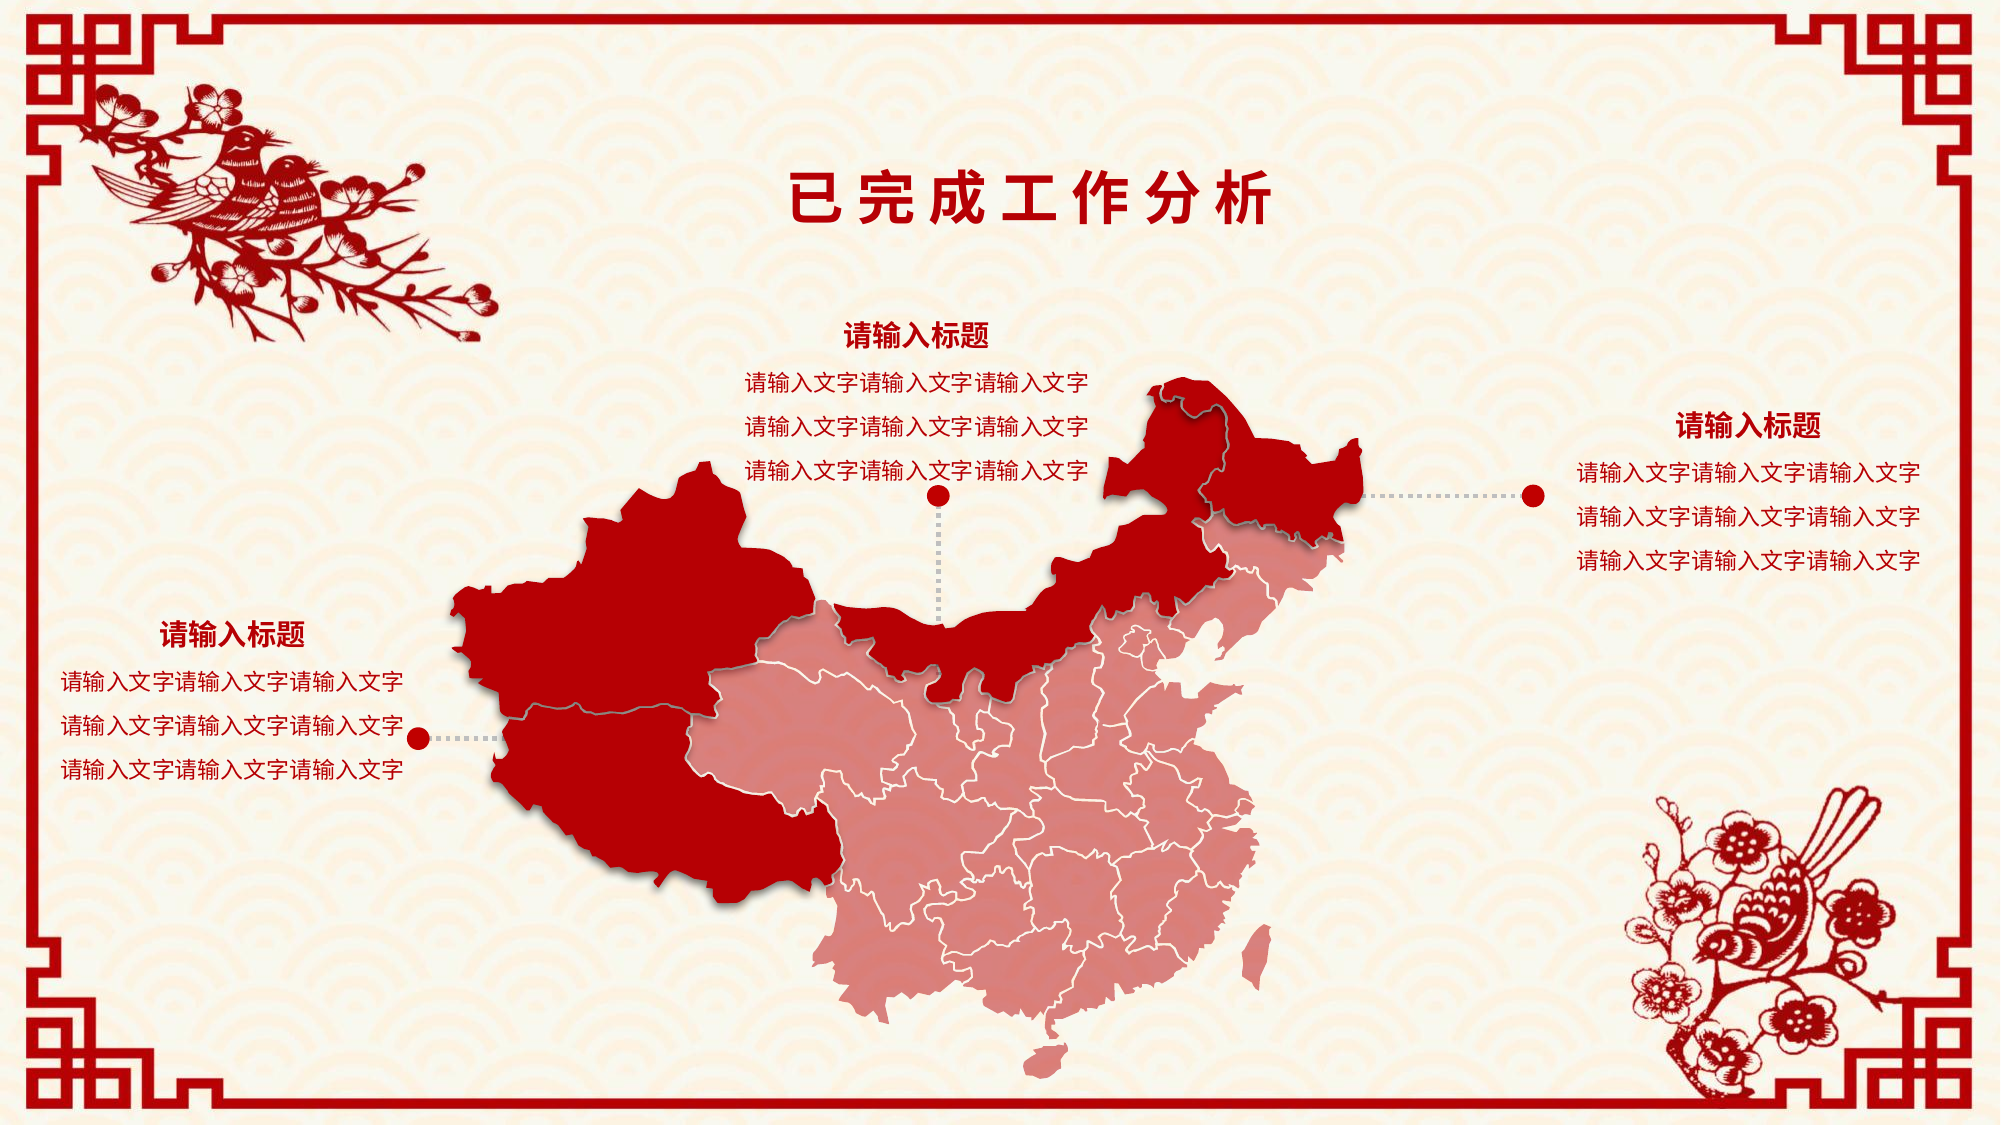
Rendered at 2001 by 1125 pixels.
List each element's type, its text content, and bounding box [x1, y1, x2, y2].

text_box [741, 295, 1092, 377]
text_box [1364, 385, 1924, 575]
text_box 已 完 成 工 作 分 析 [743, 153, 1289, 239]
picture [0, 0, 2001, 1125]
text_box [449, 377, 1364, 1079]
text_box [57, 594, 449, 784]
